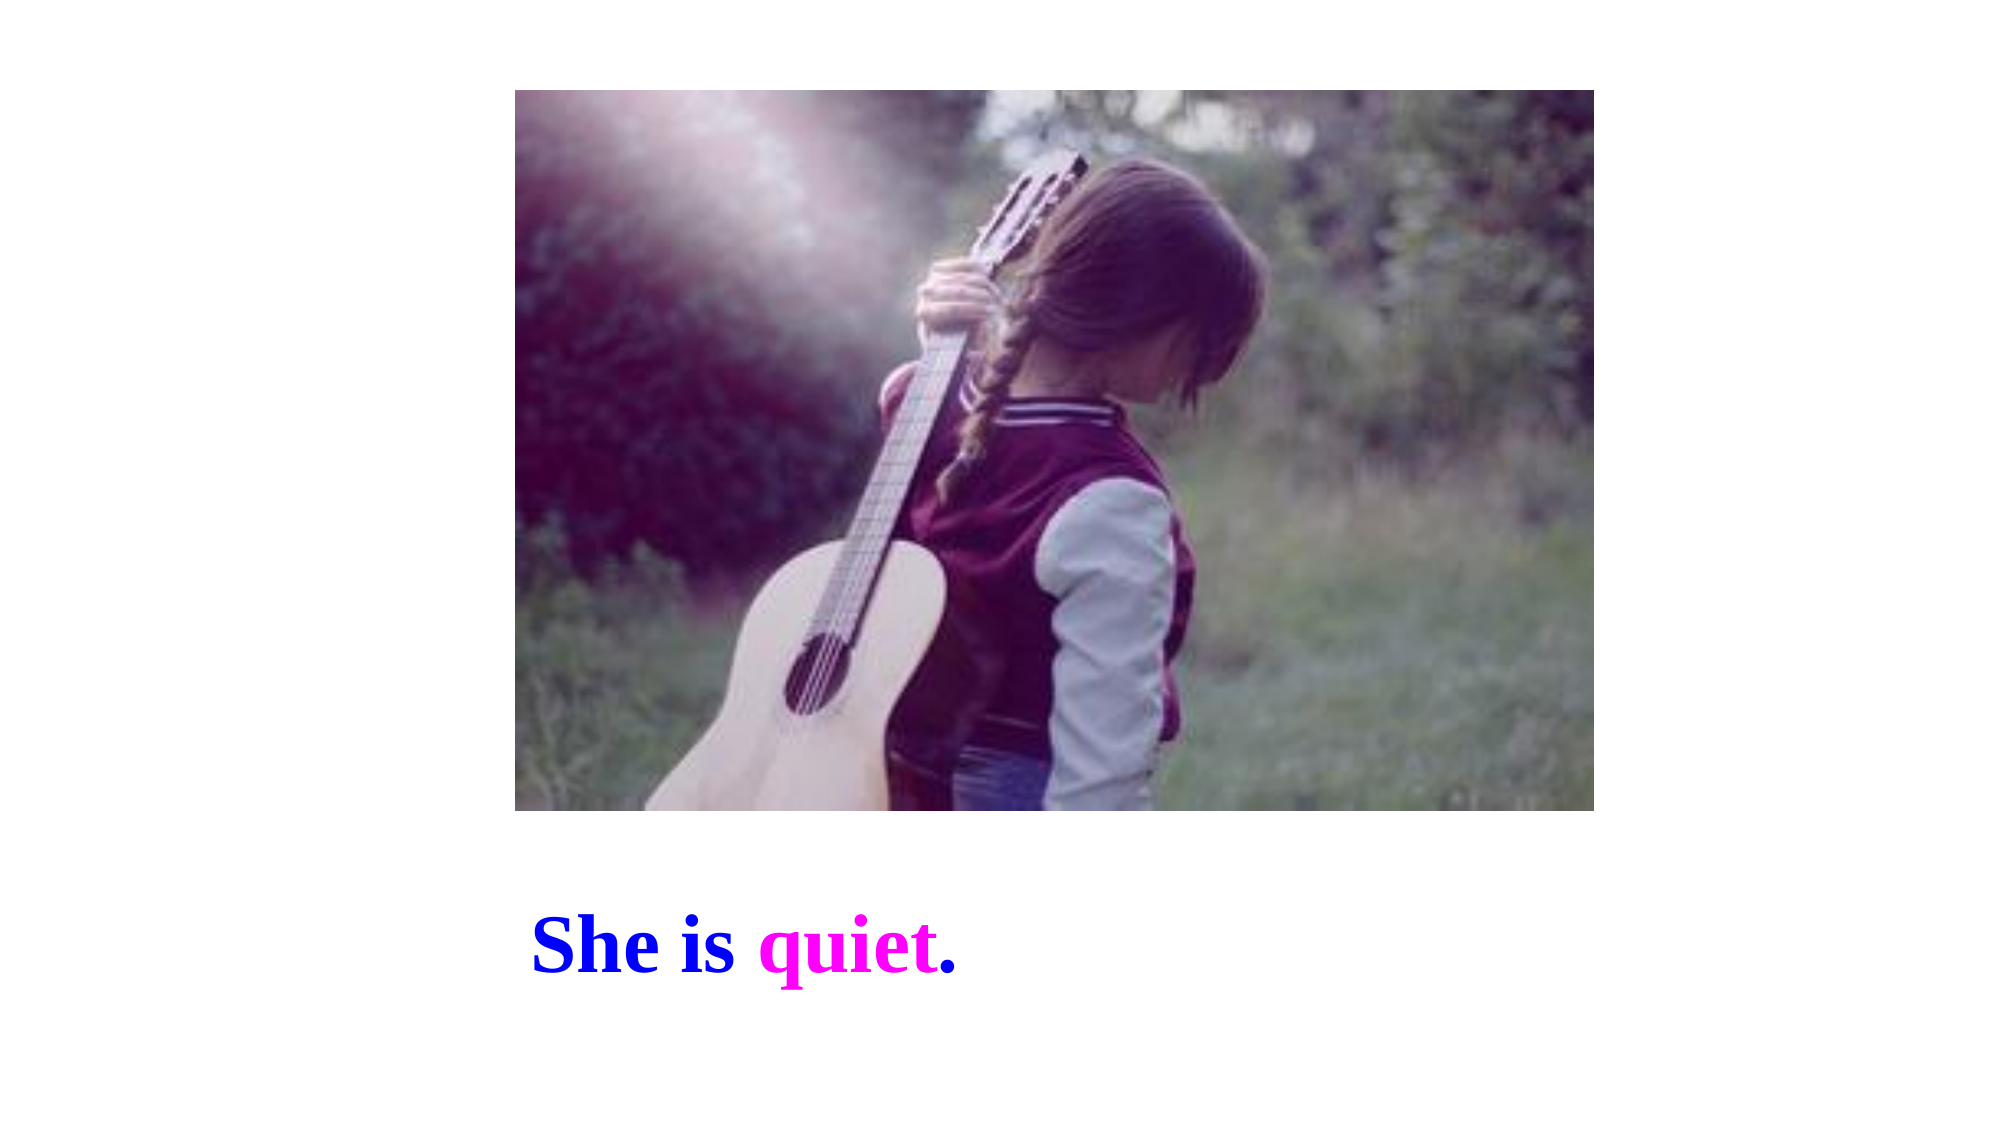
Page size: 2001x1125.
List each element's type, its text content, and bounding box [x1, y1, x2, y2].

text_box She is quiet. [515, 881, 1287, 997]
picture [515, 90, 1594, 811]
